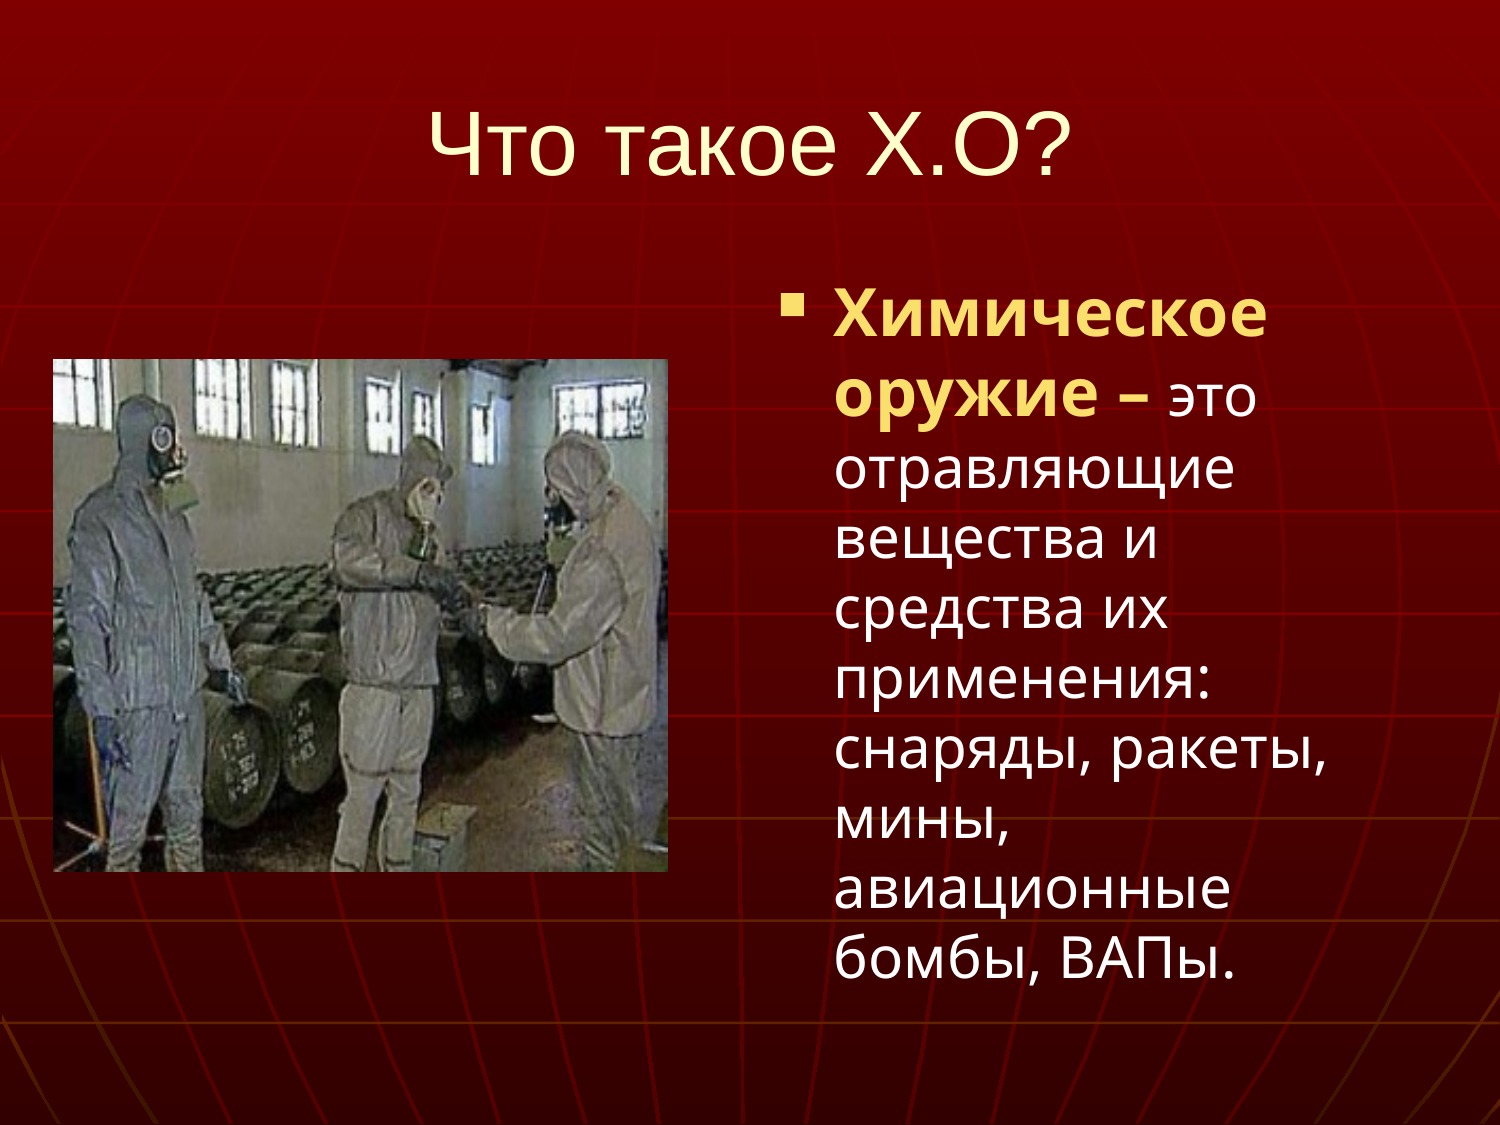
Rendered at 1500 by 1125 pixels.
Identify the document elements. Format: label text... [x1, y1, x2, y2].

list Химическое оружие – это отравляющие вещества и средства их применения: снаряды, ракеты, мины, авиационные бомбы, ВАПы. [762, 262, 1426, 1006]
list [52, 359, 668, 872]
title Что такое Х.О? [74, 45, 1426, 233]
